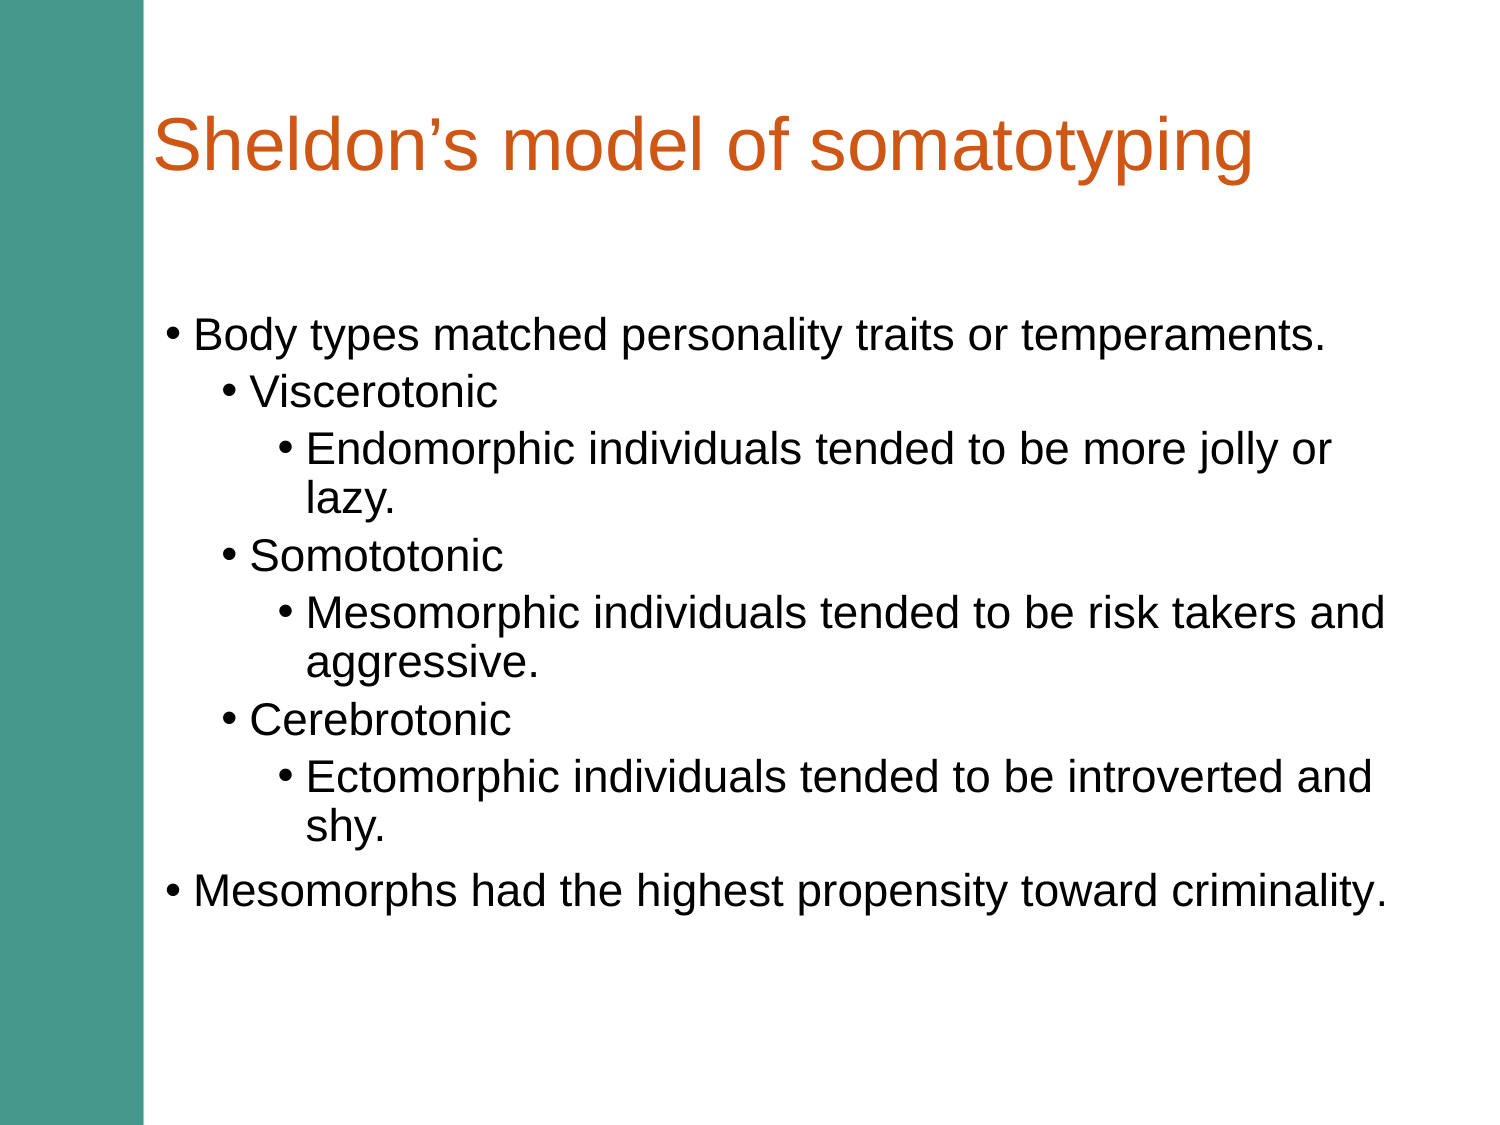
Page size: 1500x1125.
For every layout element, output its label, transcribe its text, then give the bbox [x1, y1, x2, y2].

list Body types matched personality traits or temperaments. Viscerotonic Endomorphic individuals tended to be more jolly or lazy. Somototonic Mesomorphic individuals tended to be risk takers and aggressive. Cerebrotonic Ectomorphic individuals tended to be introverted and shy. Mesomorphs had the highest propensity toward criminality. [150, 303, 1444, 1017]
picture [0, 0, 1500, 1125]
title Sheldon’s model of somatotyping [137, 37, 1432, 255]
